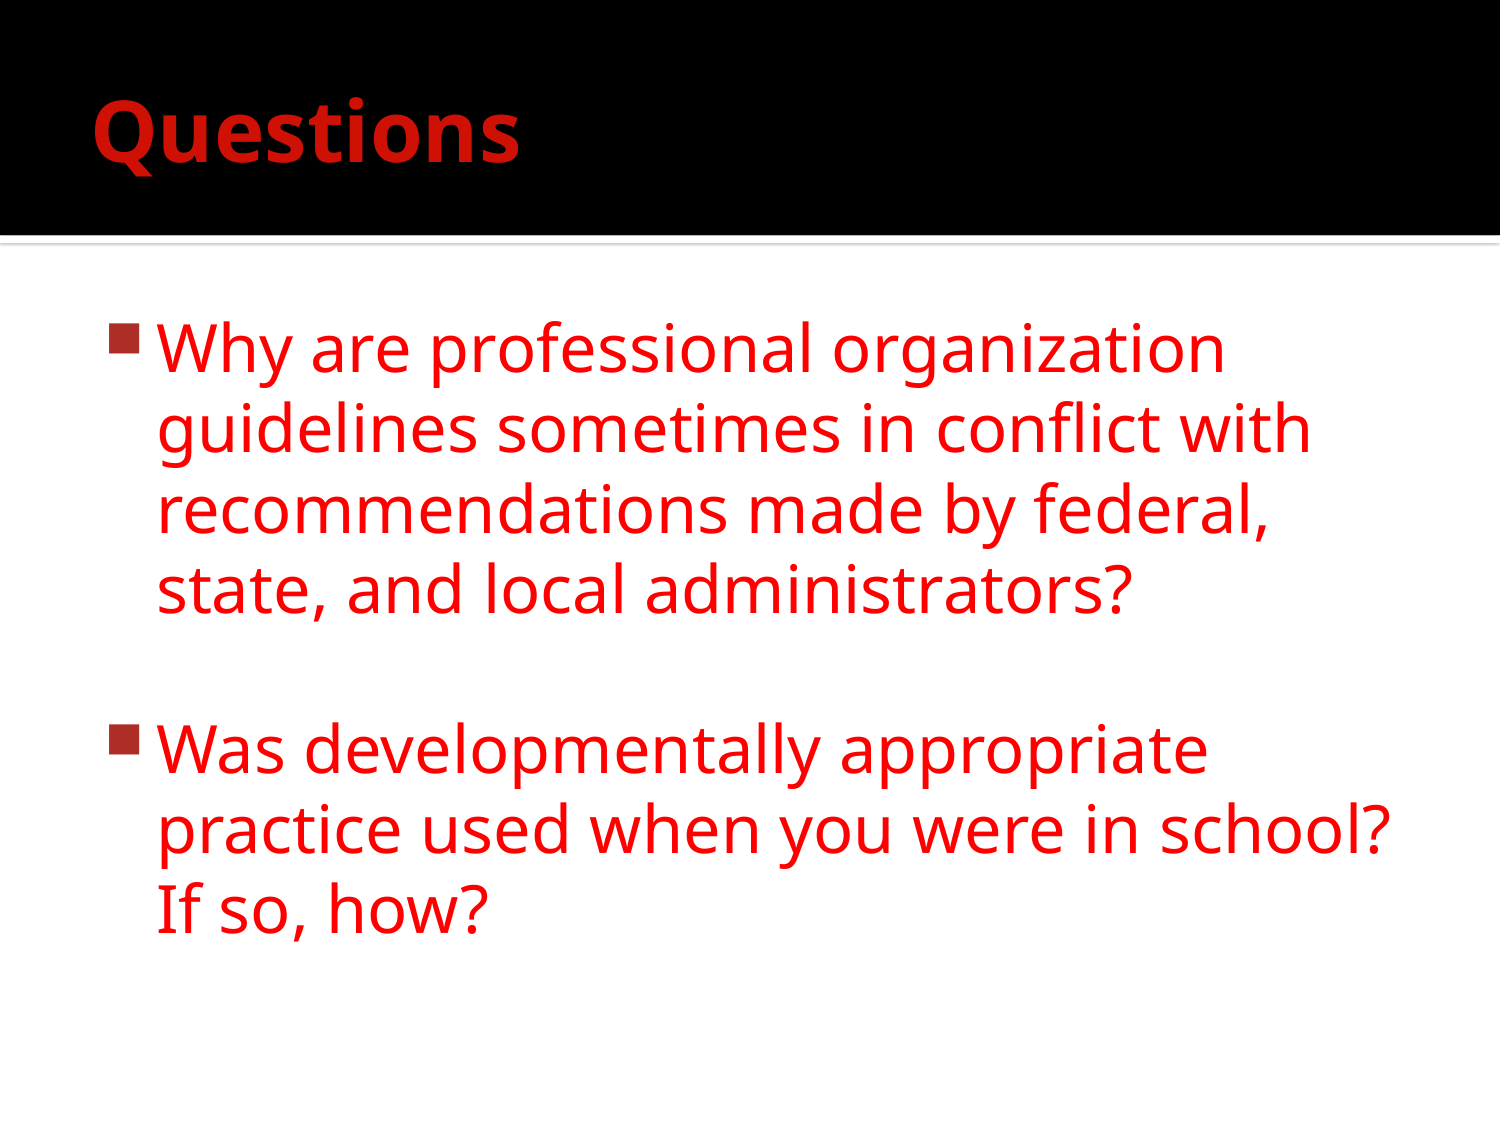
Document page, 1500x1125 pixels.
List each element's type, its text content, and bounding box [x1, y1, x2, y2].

title Questions [75, 25, 1425, 231]
list Why are professional organization guidelines sometimes in conflict with recommendations made by federal, state, and local administrators? Was developmentally appropriate practice used when you were in school? If so, how? [75, 291, 1425, 1050]
